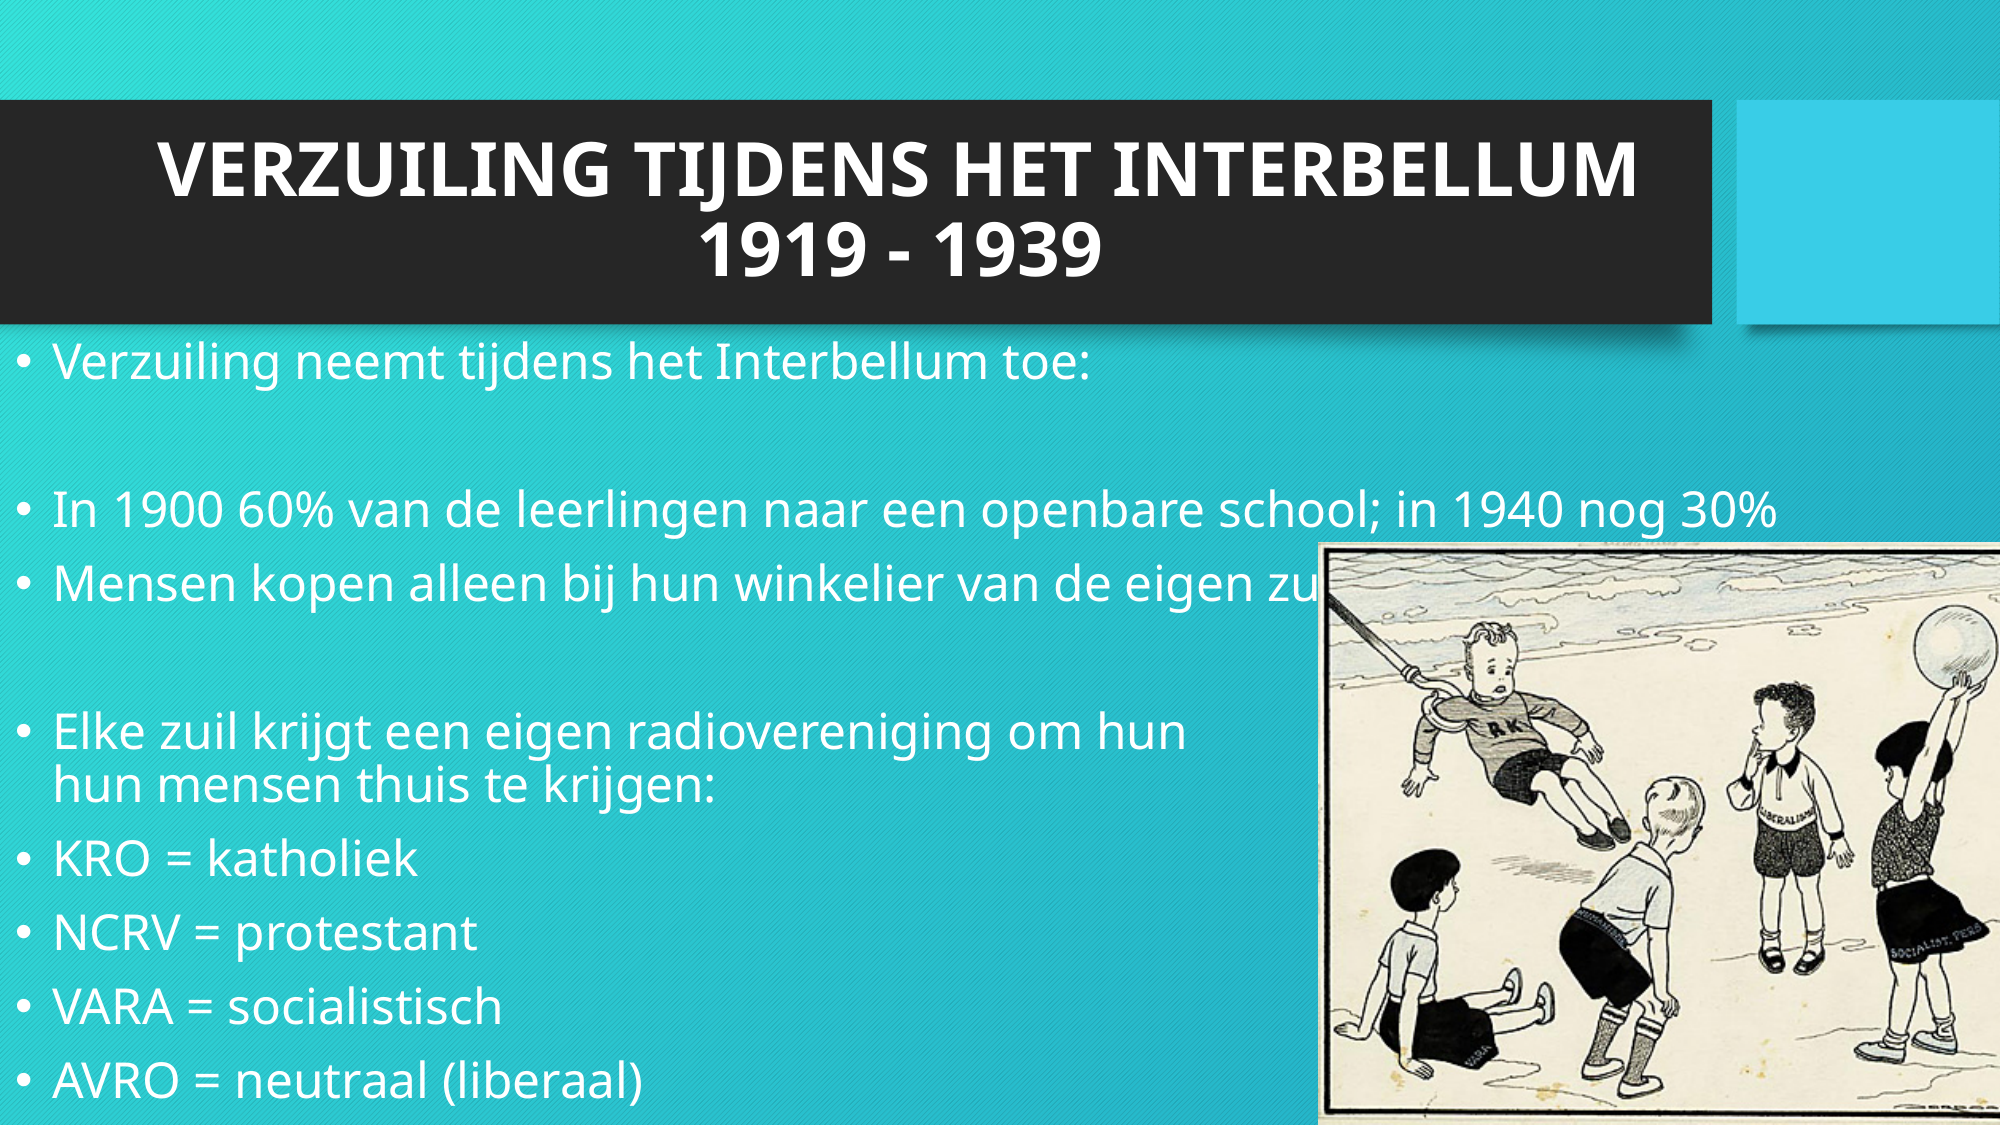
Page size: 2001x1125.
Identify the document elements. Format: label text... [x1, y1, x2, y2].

picture [1736, 325, 2000, 329]
list Verzuiling neemt tijdens het Interbellum toe: In 1900 60% van de leerlingen naar een openbare school; in 1940 nog 30% Mensen kopen alleen bij hun winkelier van de eigen zuil Elke zuil krijgt een eigen radiovereniging om hun boodschap bij hun mensen thuis te krijgen: KRO = katholiek NCRV = protestant VARA = socialistisch AVRO = neutraal (liberaal) [0, 329, 2000, 1125]
picture [1318, 542, 2000, 1125]
title VERZUILING TIJDENS HET INTERBELLUM 1919 - 1939 [111, 123, 1689, 301]
picture [0, 325, 1713, 329]
